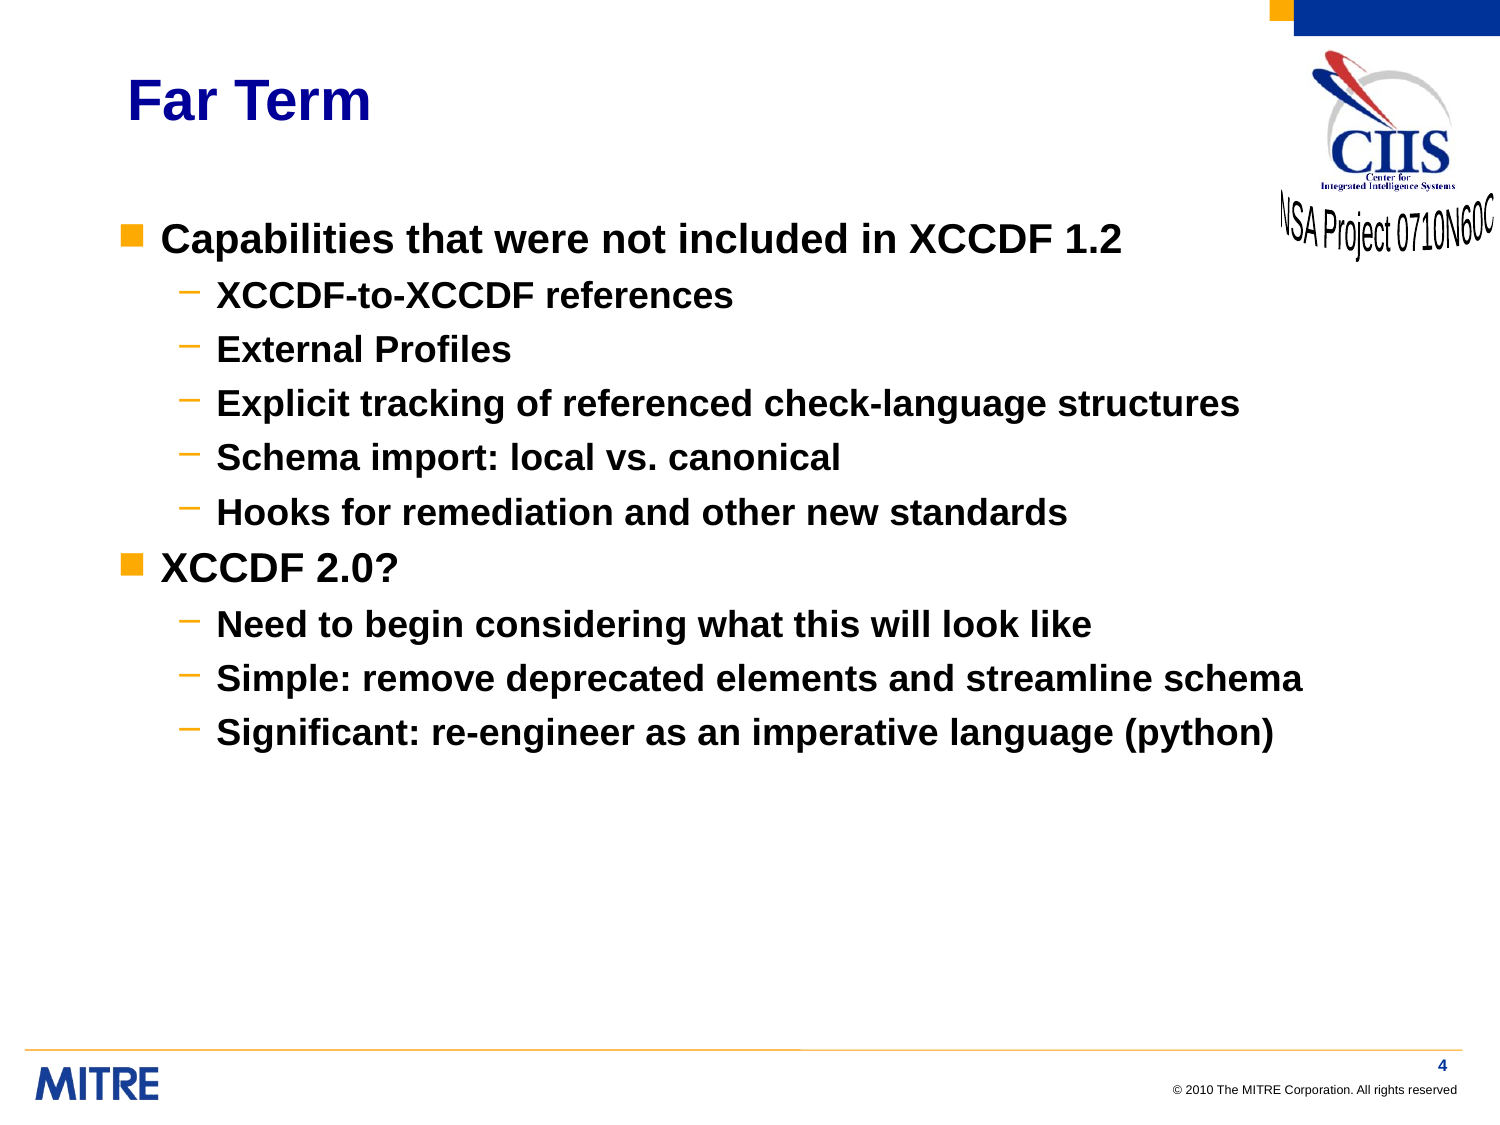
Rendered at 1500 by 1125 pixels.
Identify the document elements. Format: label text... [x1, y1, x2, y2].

title Far Term [112, 62, 1288, 151]
picture [30, 1064, 163, 1106]
list Capabilities that were not included in XCCDF 1.2 XCCDF-to-XCCDF references External Profiles Explicit tracking of referenced check-language structures Schema import: local vs. canonical Hooks for remediation and other new standards XCCDF 2.0? Need to begin considering what this will look like Simple: remove deprecated elements and streamline schema Significant: re-engineer as an imperative language (python) [108, 212, 1371, 1002]
slide_number 4 [1374, 1049, 1463, 1076]
picture [1306, 49, 1457, 192]
